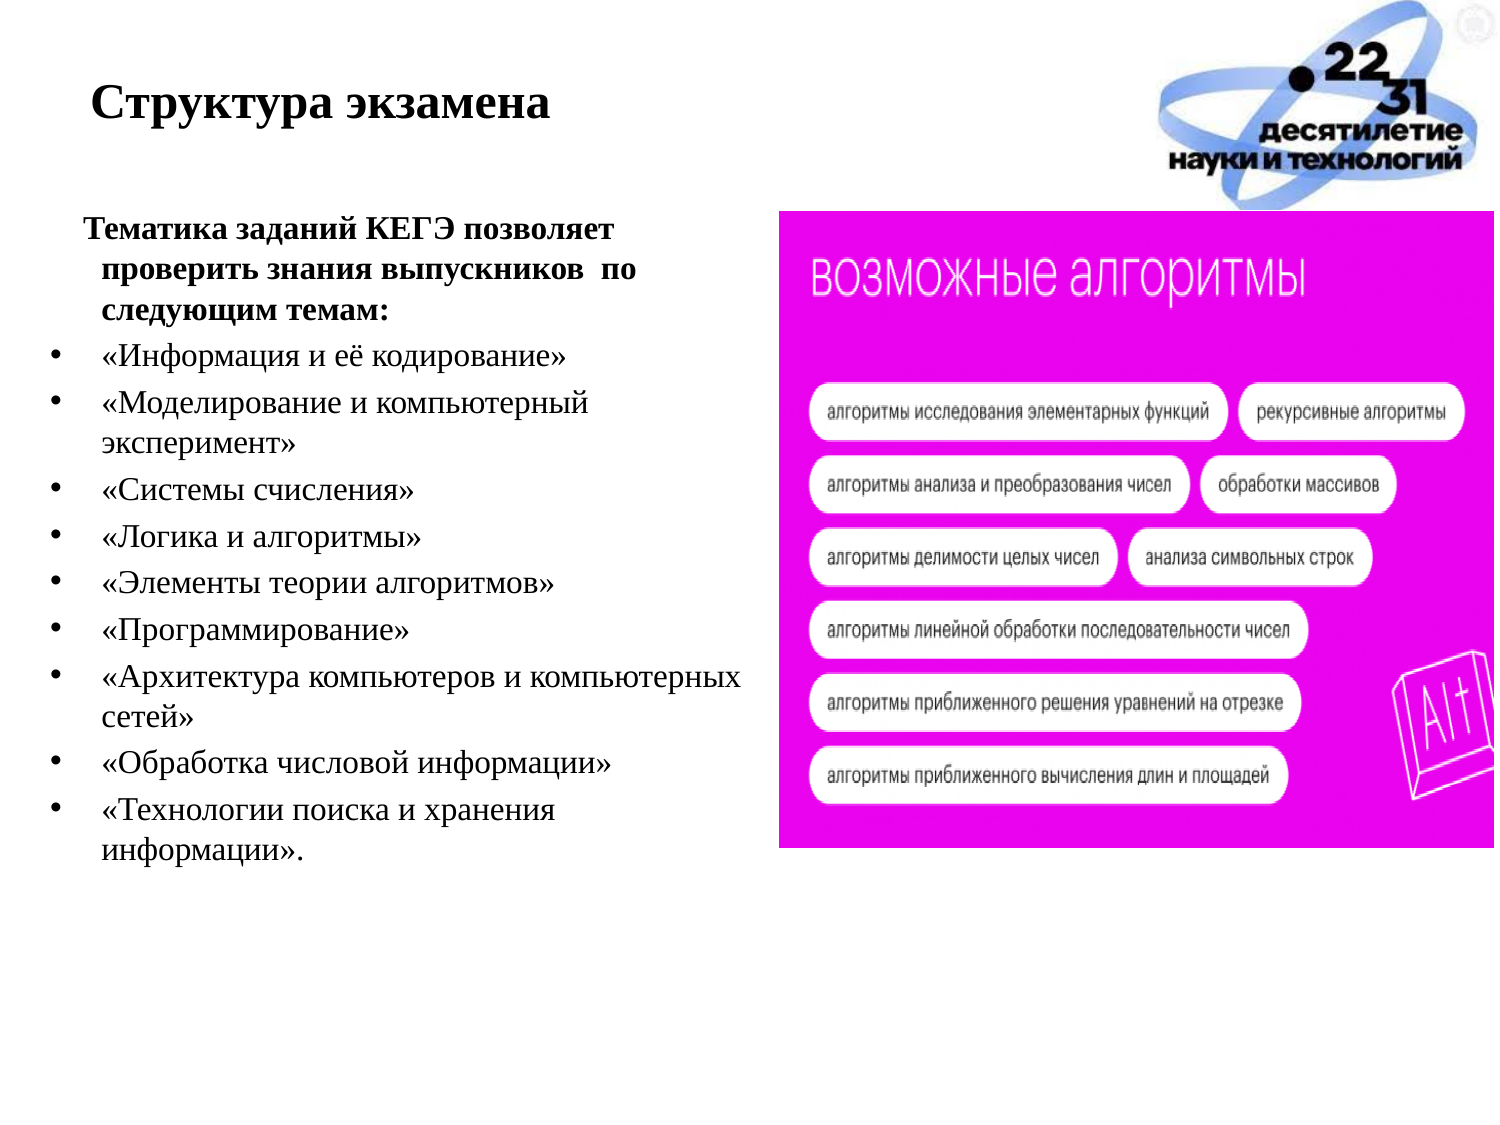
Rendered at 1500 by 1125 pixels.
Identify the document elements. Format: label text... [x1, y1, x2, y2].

list Тематика заданий КЕГЭ позволяет проверить знания выпускников по следующим темам: «Информация и её кодирование» «Моделирование и компьютерный эксперимент» «Системы счисления» «Логика и алгоритмы» «Элементы теории алгоритмов» «Программирование» «Архитектура компьютеров и компьютерных сетей» «Обработка числовой информации» «Технологии поиска и хранения информации». [35, 199, 774, 876]
title Структура экзамена [75, 45, 914, 153]
picture [773, 0, 1500, 856]
